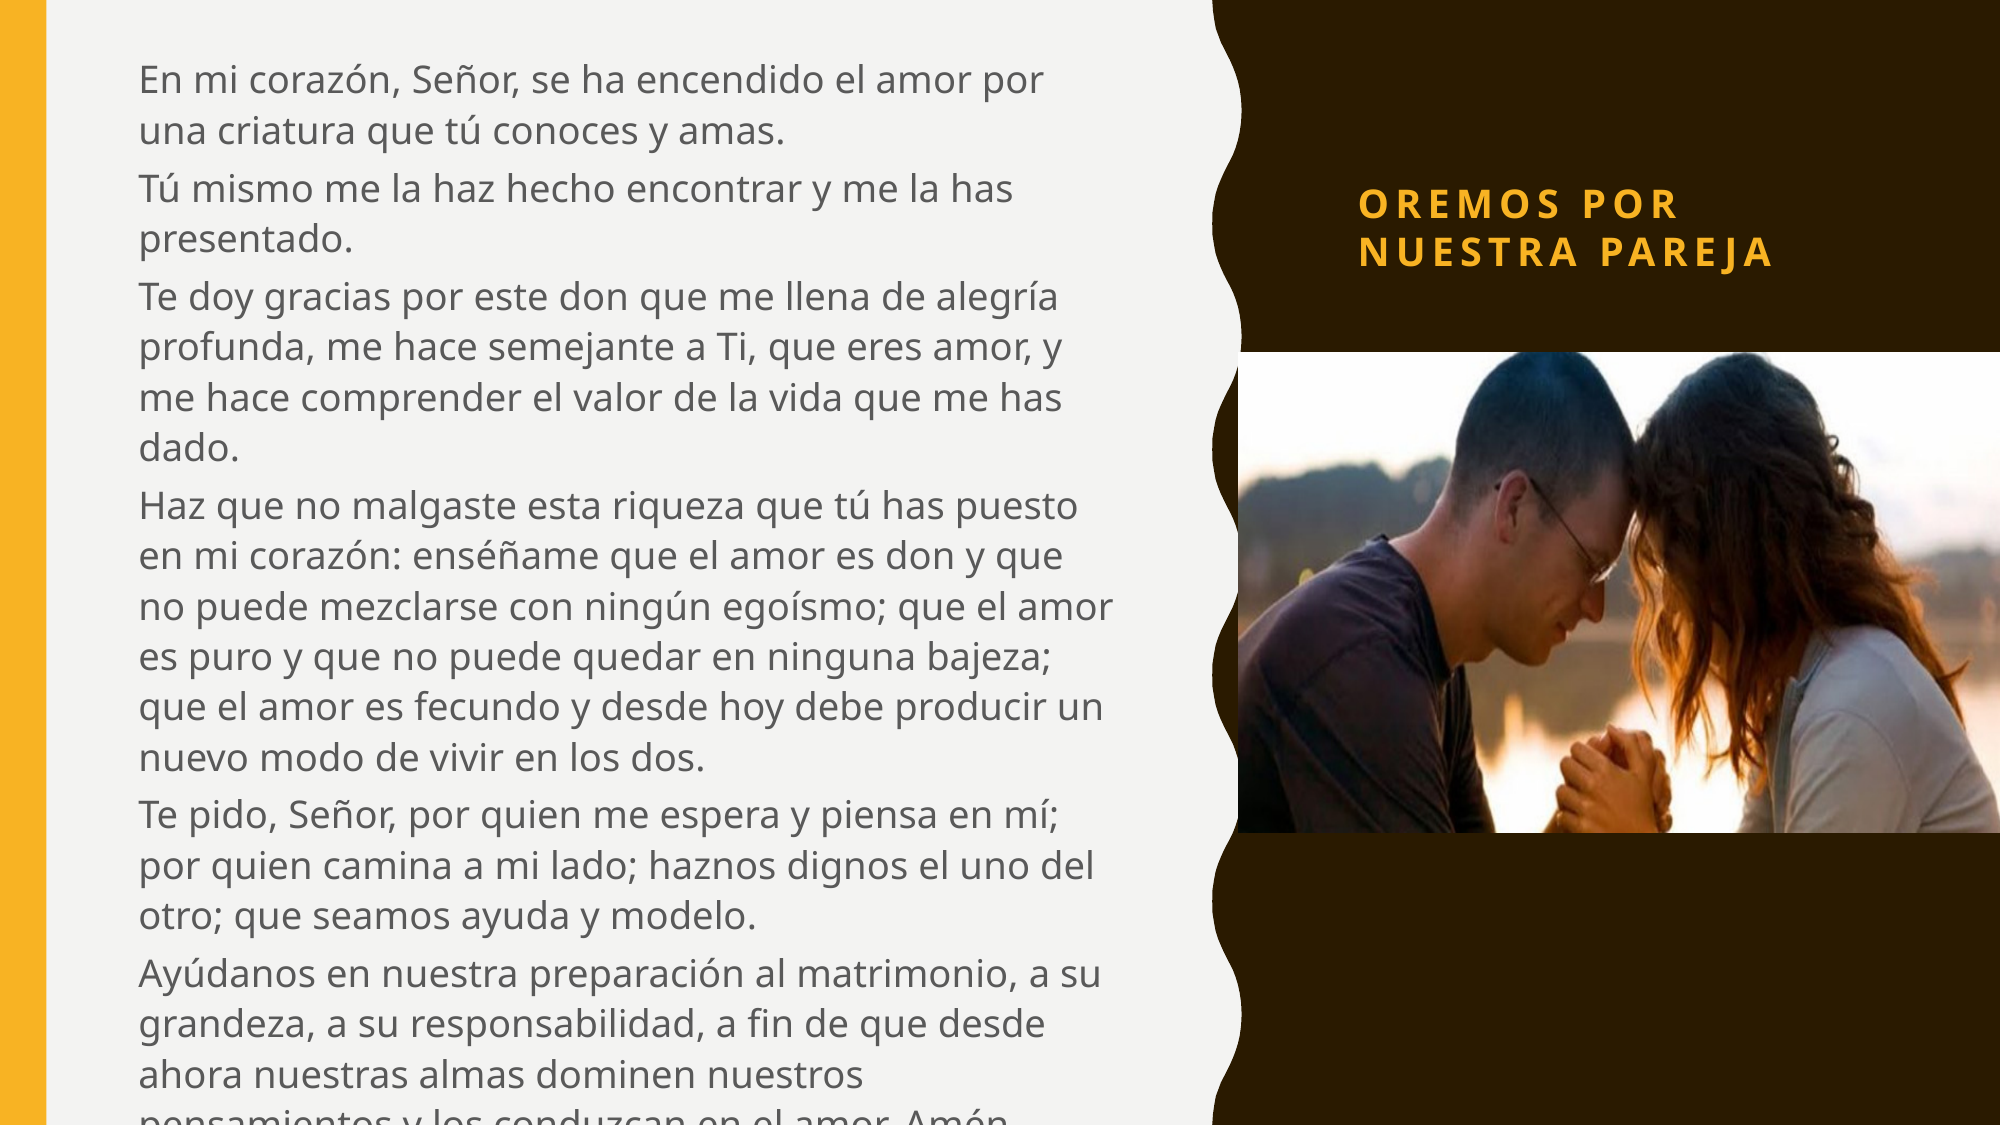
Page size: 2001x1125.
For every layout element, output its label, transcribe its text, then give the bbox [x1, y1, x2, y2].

list En mi corazón, Señor, se ha encendido el amor por una criatura que tú conoces y amas. Tú mismo me la haz hecho encontrar y me la has presentado. Te doy gracias por este don que me llena de alegría profunda, me hace semejante a Ti, que eres amor, y me hace comprender el valor de la vida que me has dado. Haz que no malgaste esta riqueza que tú has puesto en mi corazón: enséñame que el amor es don y que no puede mezclarse con ningún egoísmo; que el amor es puro y que no puede quedar en ninguna bajeza; que el amor es fecundo y desde hoy debe producir un nuevo modo de vivir en los dos. Te pido, Señor, por quien me espera y piensa en mí; por quien camina a mi lado; haznos dignos el uno del otro; que seamos ayuda y modelo. Ayúdanos en nuestra preparación al matrimonio, a su grandeza, a su responsabilidad, a fin de que desde ahora nuestras almas dominen nuestros pensamientos y los conduzcan en el amor. Amén. [123, 43, 1134, 1125]
picture [1238, 351, 2000, 833]
title Oremos por nuestra pareja [1342, 85, 1850, 282]
